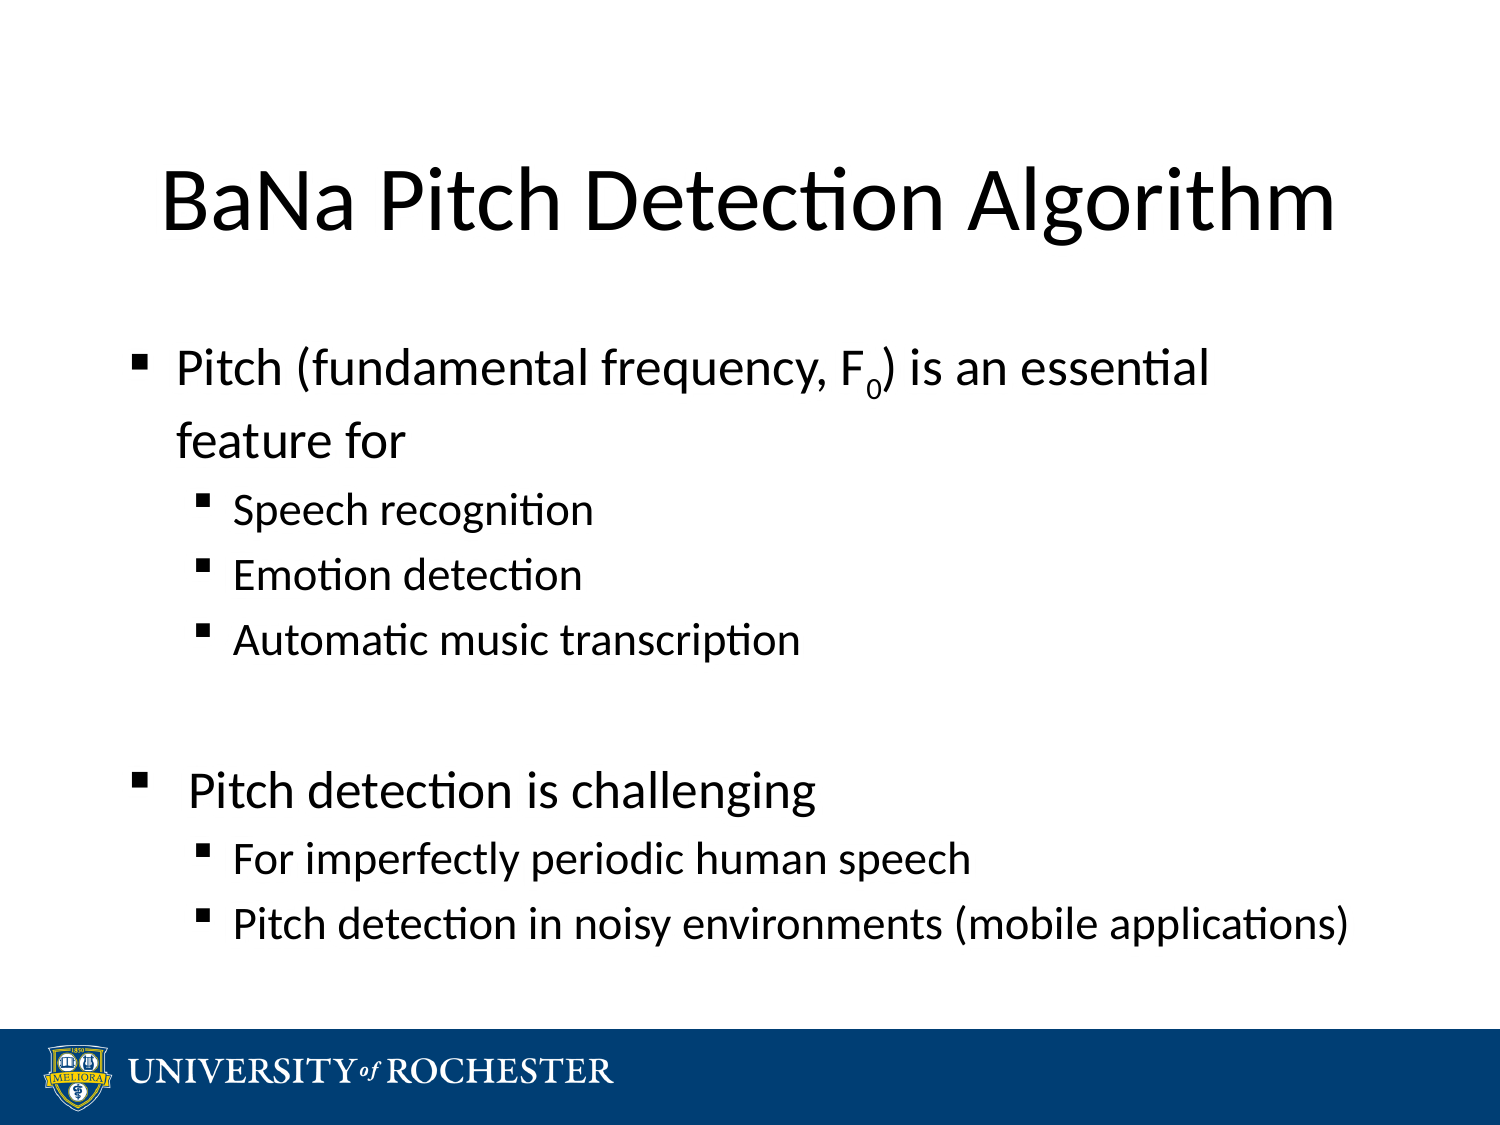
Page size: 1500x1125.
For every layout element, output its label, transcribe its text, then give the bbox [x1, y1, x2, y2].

picture [0, 1029, 1500, 1125]
list Pitch (fundamental frequency, F0) is an essential feature for Speech recognition Emotion detection Automatic music transcription Pitch detection is challenging For imperfectly periodic human speech Pitch detection in noisy environments (mobile applications) [112, 324, 1388, 1001]
title BaNa Pitch Detection Algorithm [112, 99, 1388, 288]
